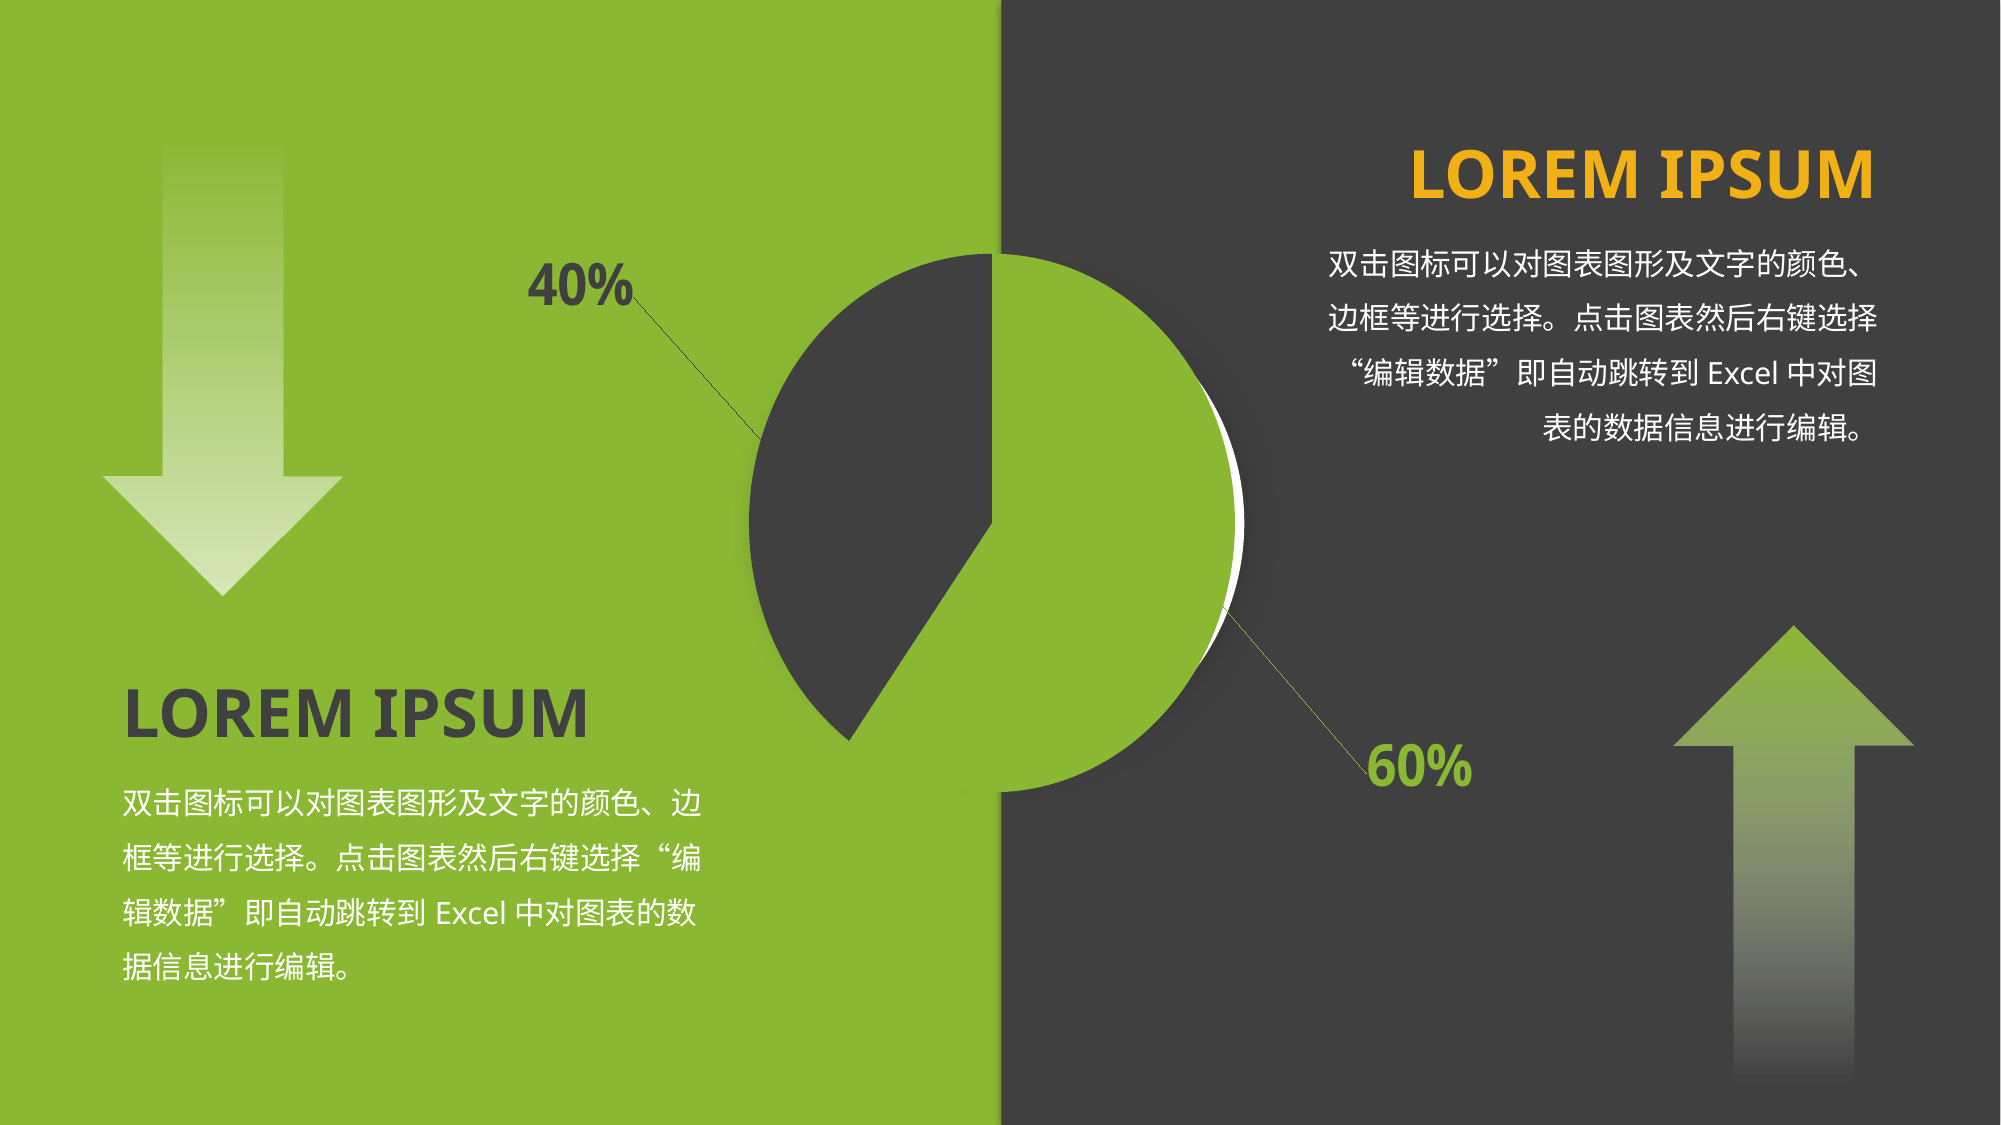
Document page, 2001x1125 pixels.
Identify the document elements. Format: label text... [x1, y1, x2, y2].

text_box 双击图标可以对图表图形及文字的颜色、边框等进行选择。点击图表然后右键选择“编辑数据”即自动跳转到Excel中对图表的数据信息进行编辑。 [1299, 222, 1898, 456]
text_box [1001, 0, 2001, 1125]
text_box [1671, 623, 1916, 1087]
chart [527, 242, 1473, 804]
text_box [100, 135, 345, 598]
text_box LOREM IPSUM [102, 660, 522, 761]
text_box LOREM IPSUM [1299, 121, 1898, 222]
text_box 双击图标可以对图表图形及文字的颜色、边框等进行选择。点击图表然后右键选择“编辑数据”即自动跳转到Excel中对图表的数据信息进行编辑。 [102, 761, 729, 996]
